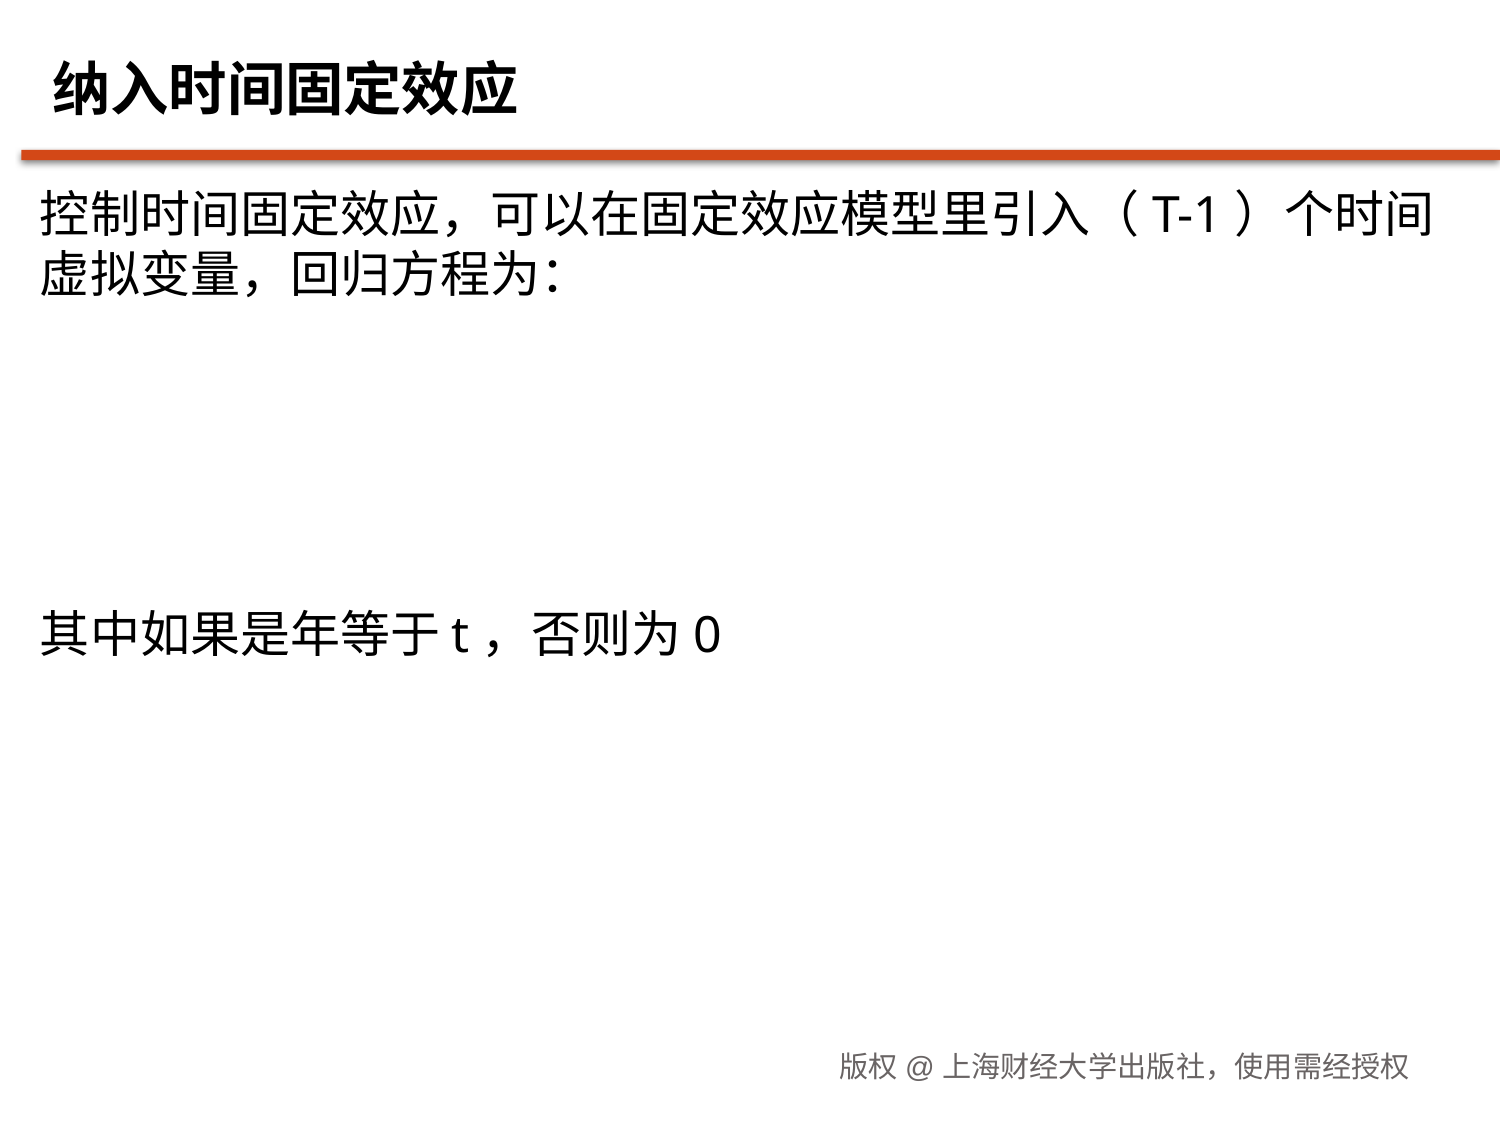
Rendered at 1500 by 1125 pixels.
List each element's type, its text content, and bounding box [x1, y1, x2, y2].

footer 版权@上海财经大学出版社，使用需经授权 [825, 1028, 1475, 1104]
title 纳入时间固定效应 [37, 50, 1425, 138]
